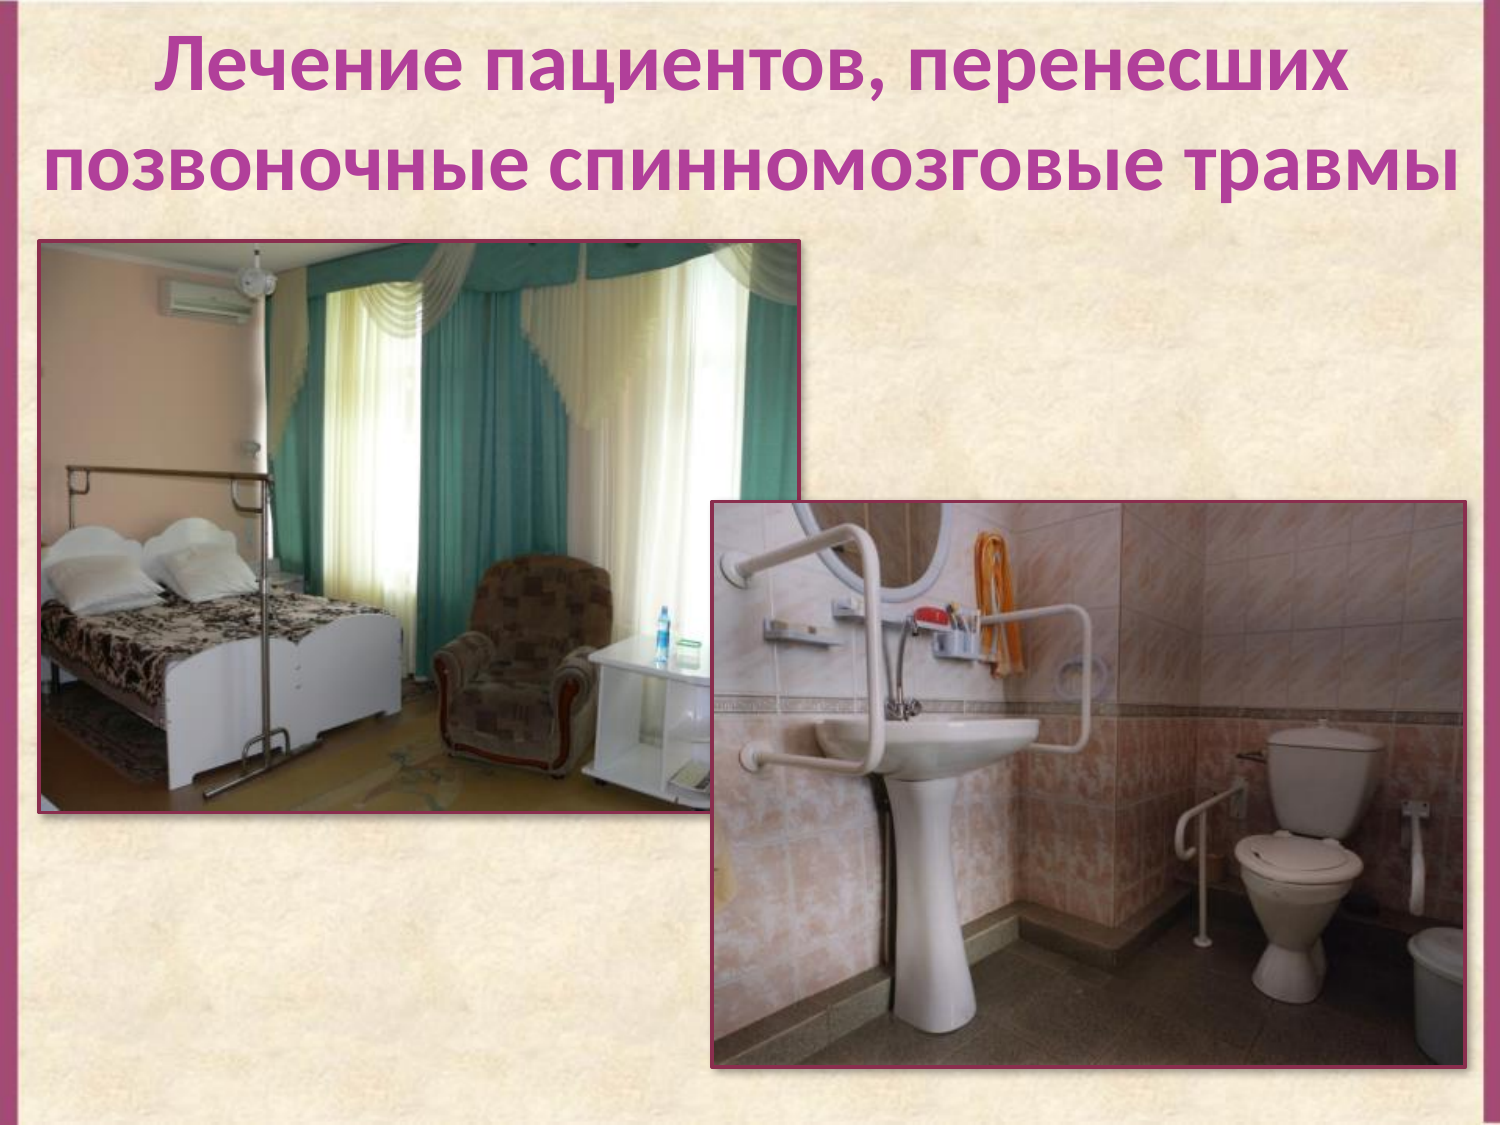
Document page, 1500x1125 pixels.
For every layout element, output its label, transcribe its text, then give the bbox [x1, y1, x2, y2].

picture [0, 0, 1500, 1125]
text_box Лечение пациентов, перенесших позвоночные спинномозговые травмы [17, 0, 1489, 215]
